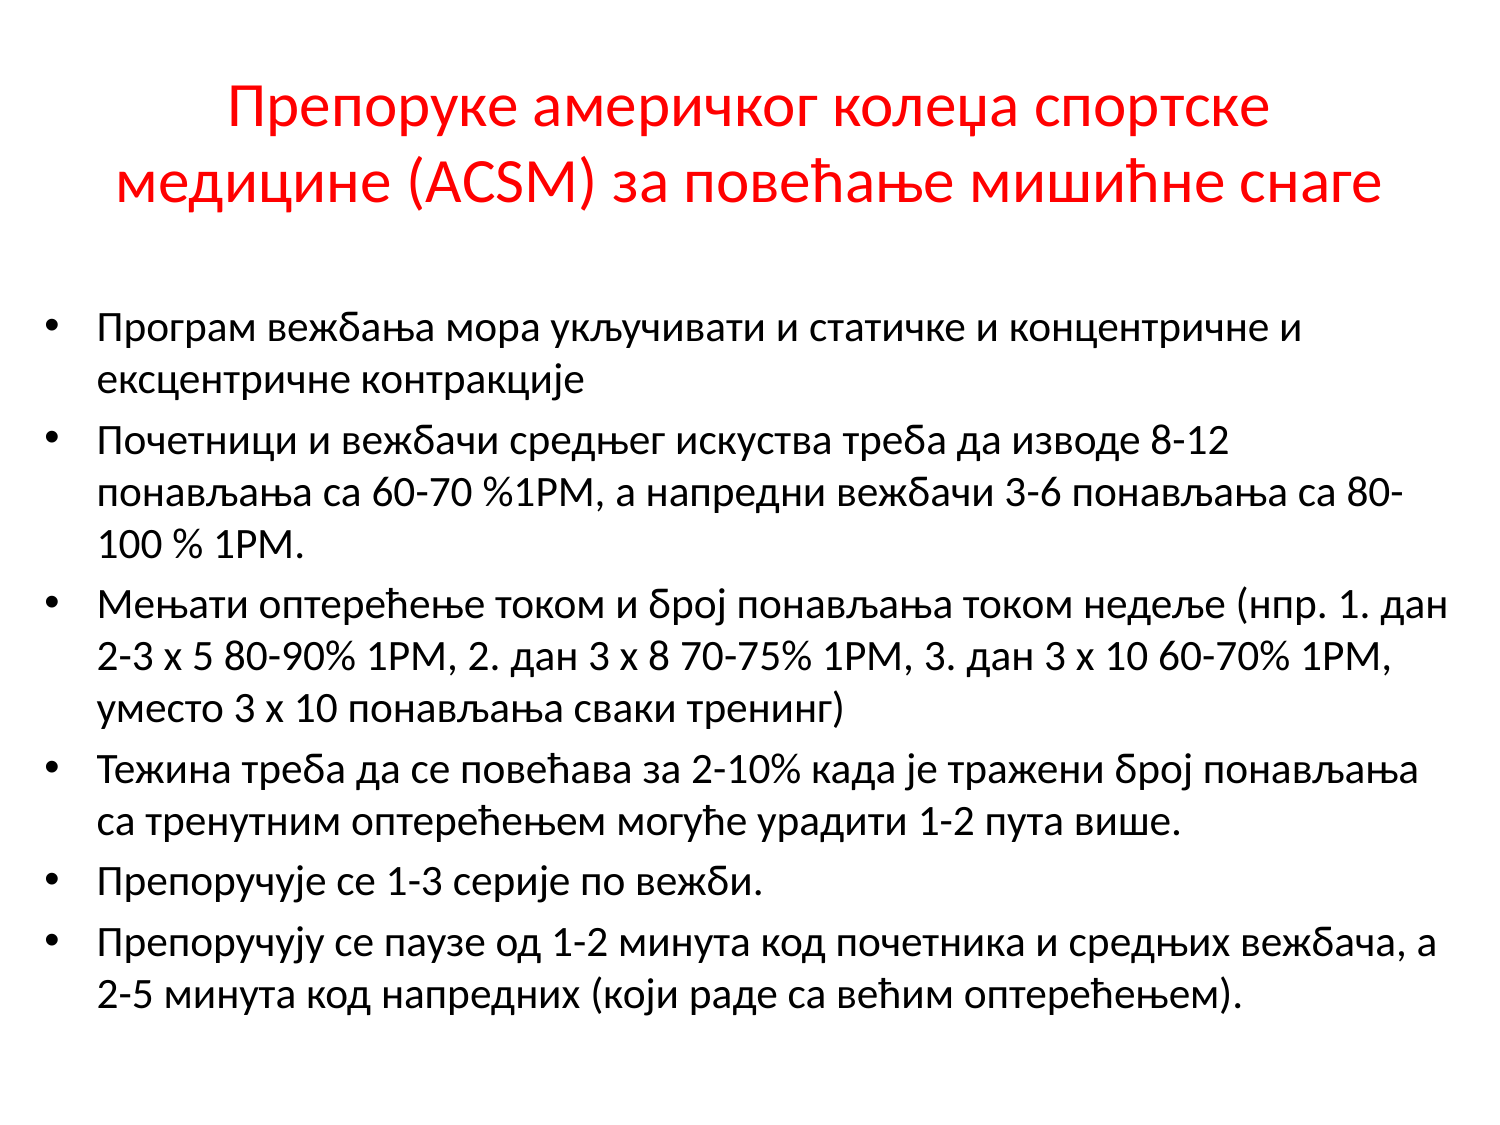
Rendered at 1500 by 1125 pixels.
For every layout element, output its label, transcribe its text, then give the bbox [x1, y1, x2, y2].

title Препоруке америчког колеџа спортске медицине (ACSM) за повећање мишићне снаге [75, 45, 1425, 233]
list Програм вежбања мора укључивати и статичке и концентричне и ексцентричне контракције Почетници и вежбачи средњег искуства треба да изводе 8-12 понављања са 60-70 %1РМ, а напредни вежбачи 3-6 понављања са 80-100 % 1РМ. Мењати оптерећење током и број понављања током недеље (нпр. 1. дан 2-3 х 5 80-90% 1РМ, 2. дан 3 х 8 70-75% 1РМ, 3. дан 3 х 10 60-70% 1РМ, уместо 3 х 10 понављања сваки тренинг) Тежина треба да се повећава за 2-10% када је тражени број понављања са тренутним оптерећењем могуће урадити 1-2 пута више. Препоручује се 1-3 серије по вежби. Препоручују се паузе од 1-2 минута код почетника и средњих вежбача, а 2-5 минута код напредних (који раде са већим оптерећењем). [29, 290, 1471, 1034]
